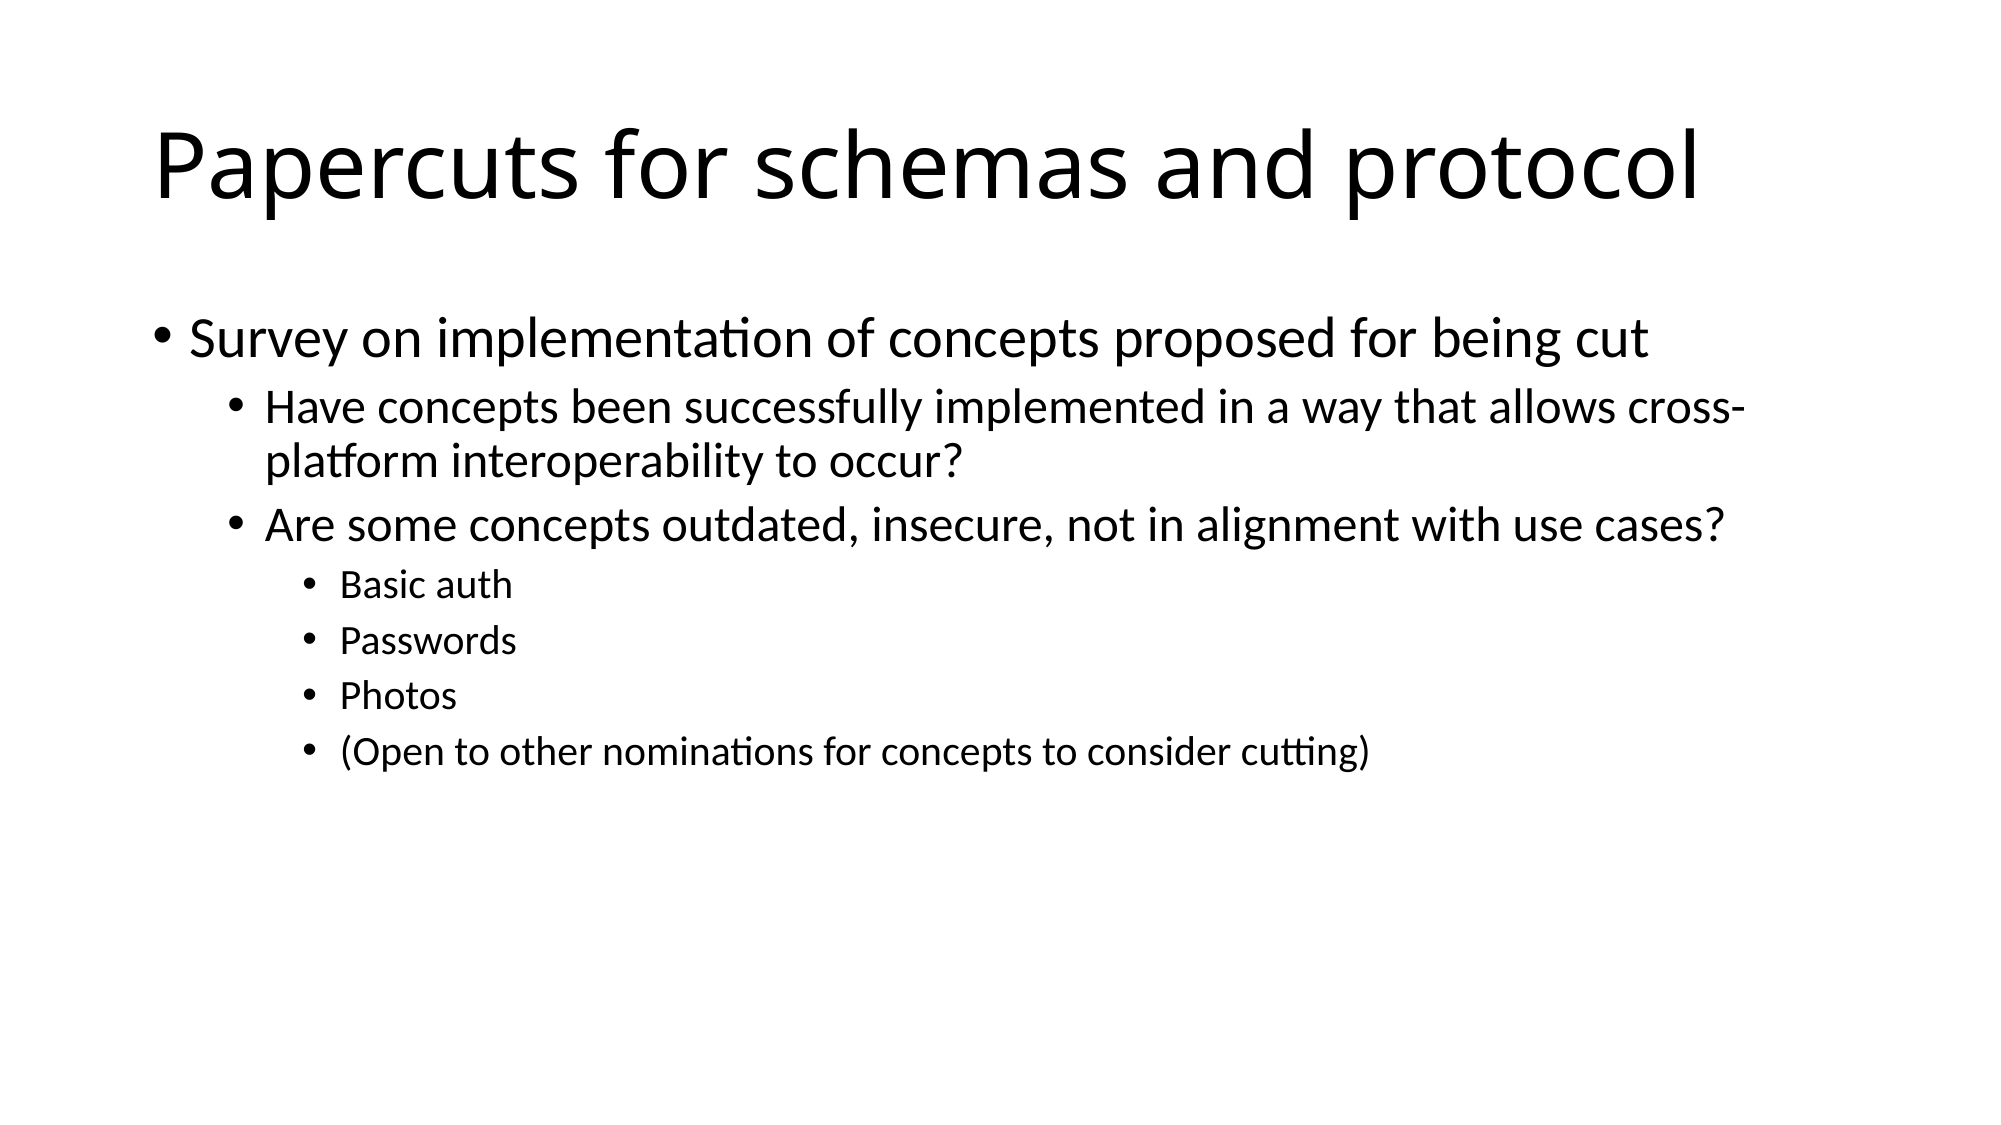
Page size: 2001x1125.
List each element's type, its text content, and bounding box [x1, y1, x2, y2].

title Papercuts for schemas and protocol [137, 59, 1863, 278]
list Survey on implementation of concepts proposed for being cut Have concepts been successfully implemented in a way that allows cross-platform interoperability to occur? Are some concepts outdated, insecure, not in alignment with use cases? Basic auth Passwords Photos (Open to other nominations for concepts to consider cutting) [137, 299, 1863, 1014]
